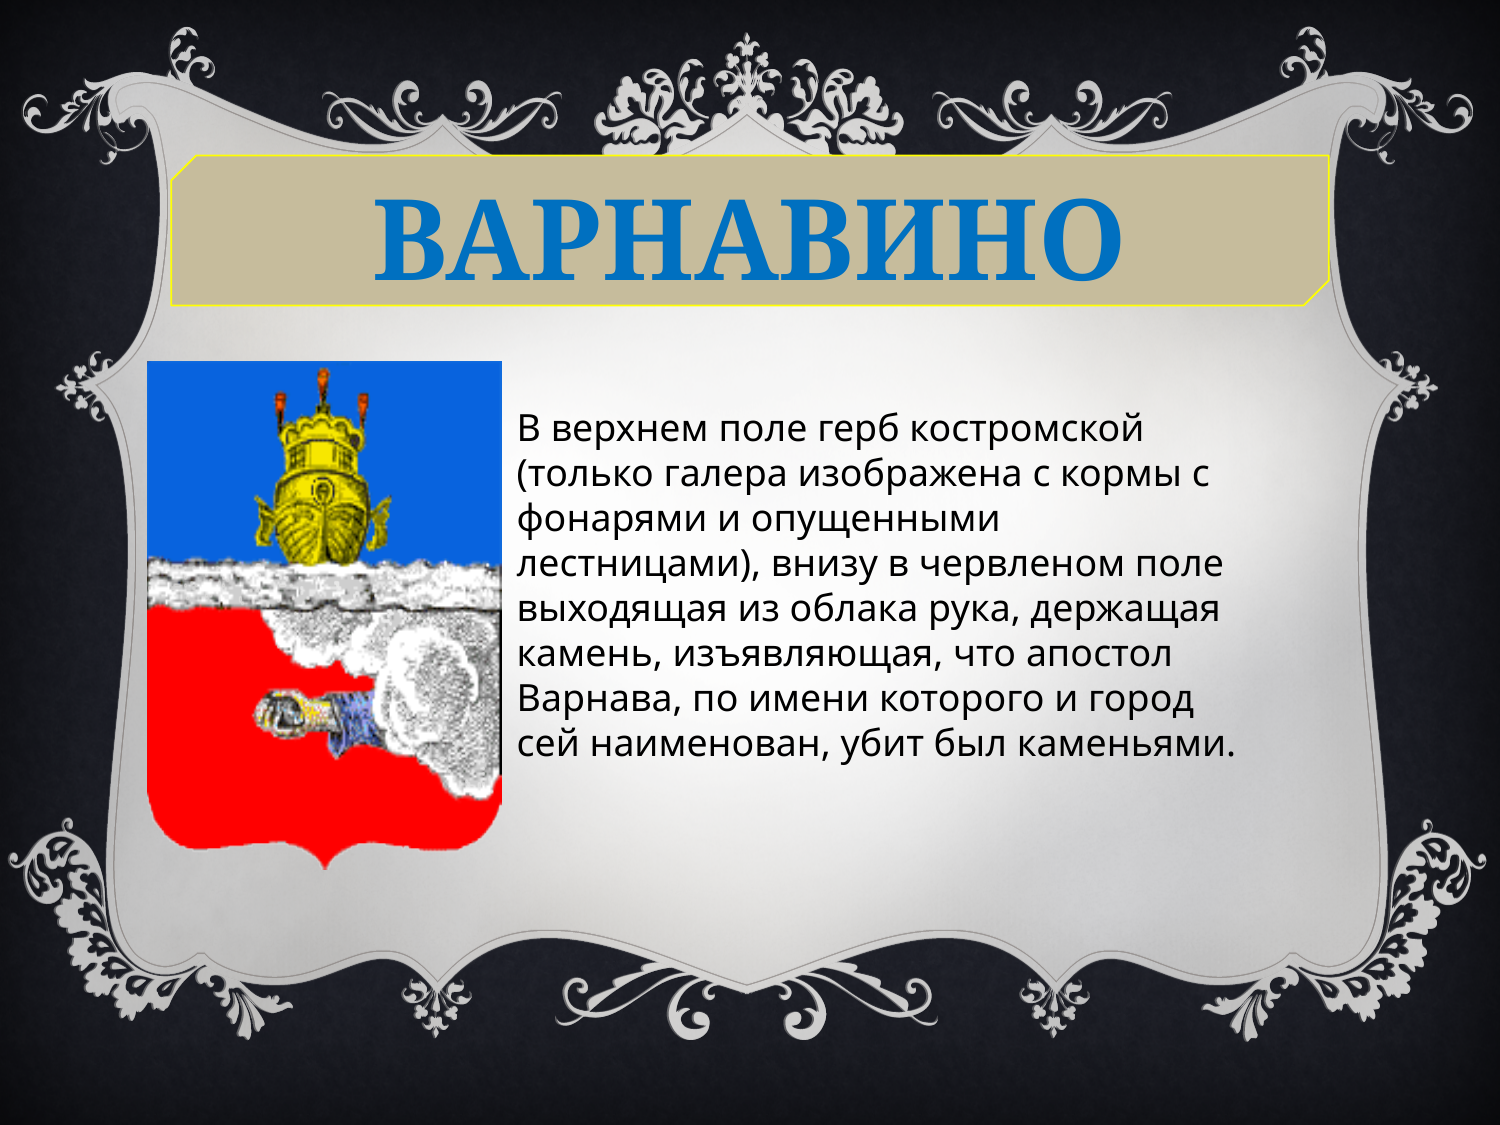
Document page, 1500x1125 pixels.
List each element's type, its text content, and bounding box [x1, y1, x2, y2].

text_box варнавино [357, 160, 1143, 311]
picture [0, 0, 1500, 1125]
text_box В верхнем поле герб костромской (только галера изображена с кормы с фонарями и опущенными лестницами), внизу в червленом поле выходящая из облака рука, держащая камень, изъявляющая, что апостол Варнава, по имени которого и город сей наименован, убит был каменьями. [503, 397, 1252, 772]
text_box [170, 154, 1330, 307]
